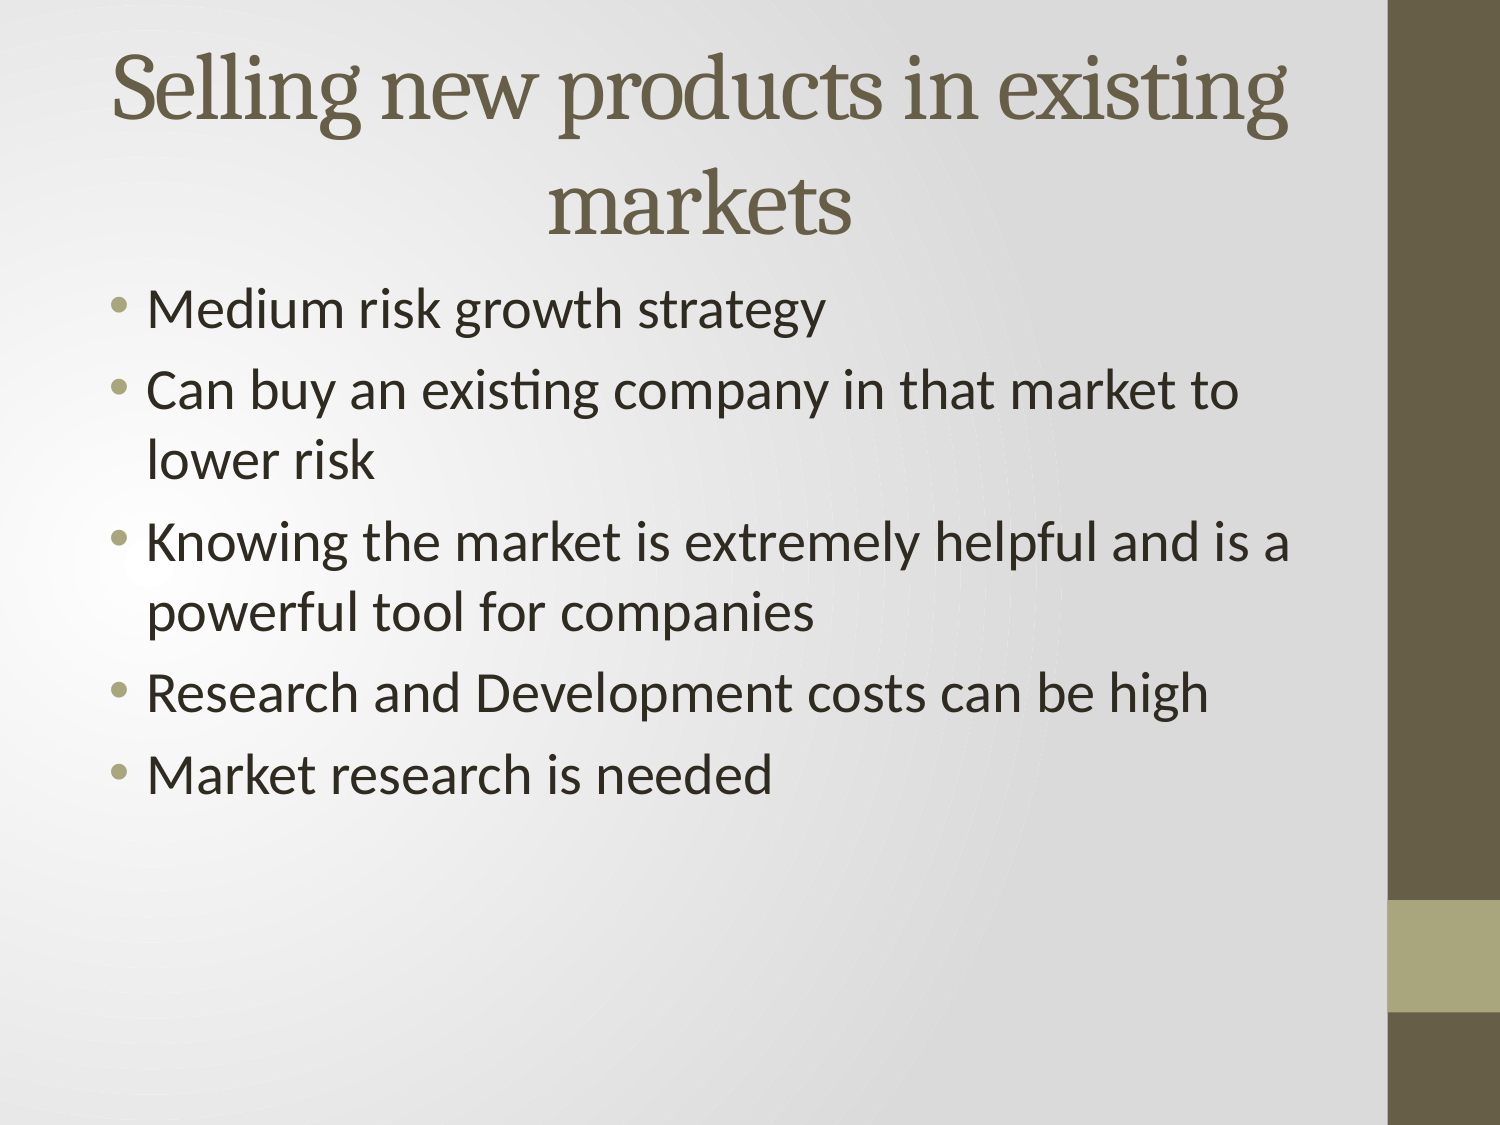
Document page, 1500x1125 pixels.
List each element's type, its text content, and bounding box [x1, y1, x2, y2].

title Selling new products in existing markets [75, 45, 1325, 233]
list Medium risk growth strategy Can buy an existing company in that market to lower risk Knowing the market is extremely helpful and is a powerful tool for companies Research and Development costs can be high Market research is needed [75, 262, 1325, 1050]
